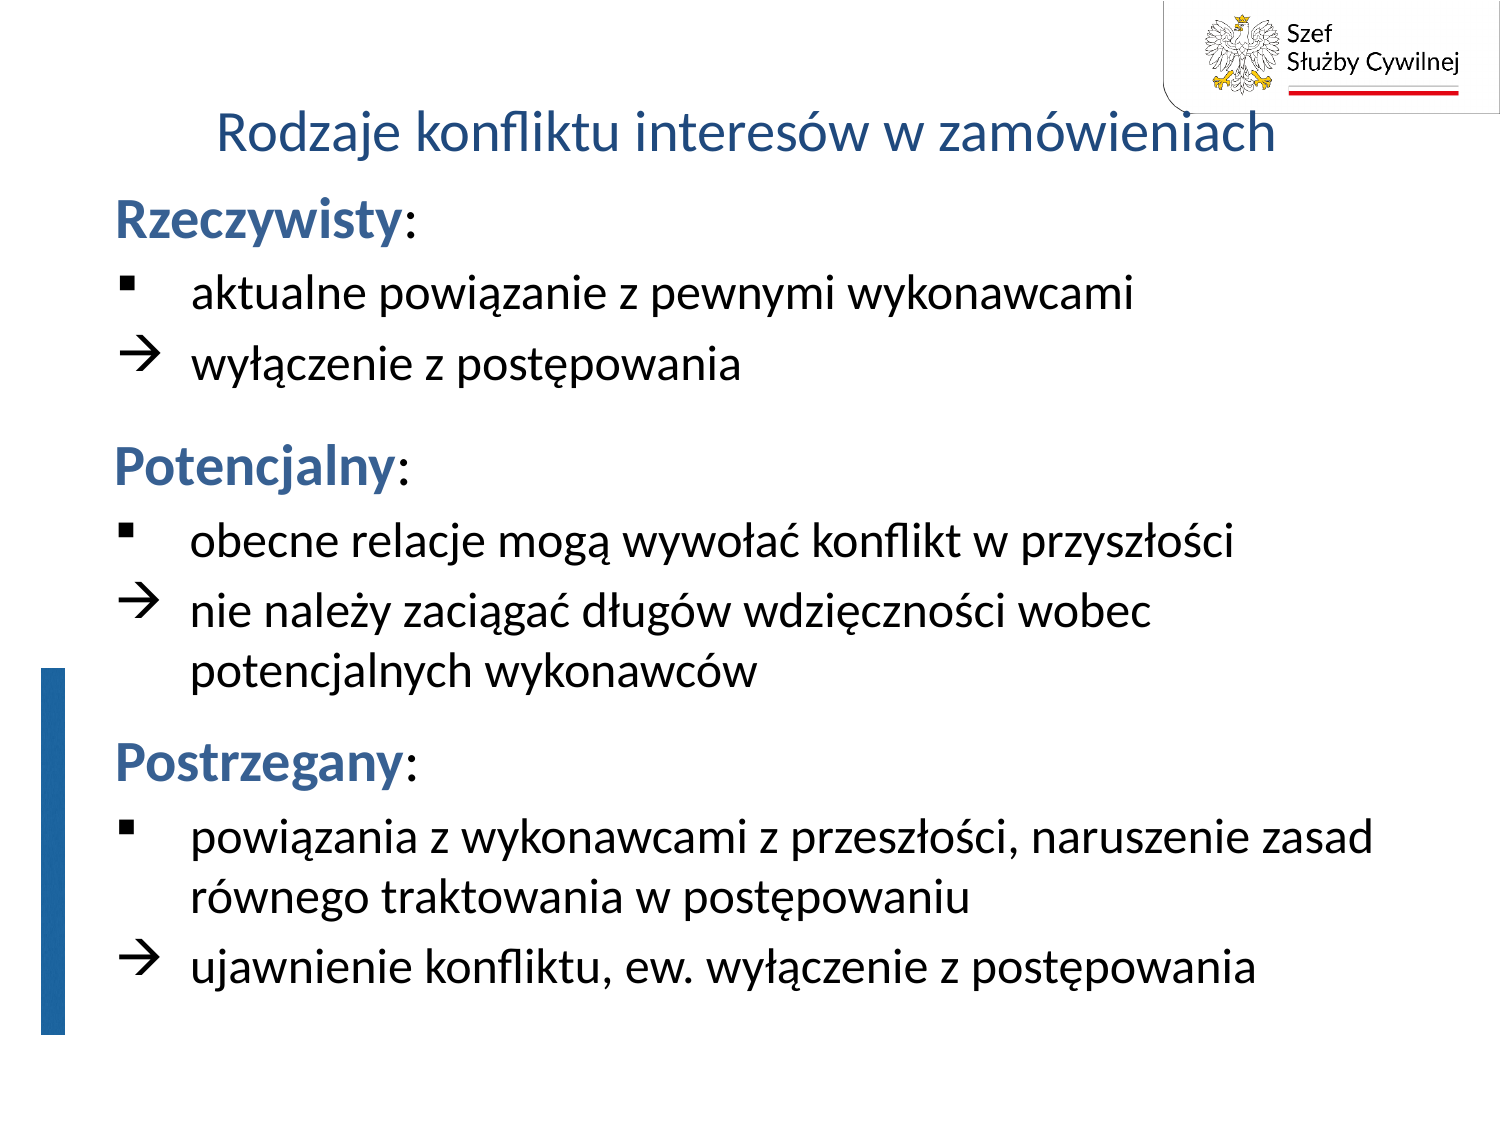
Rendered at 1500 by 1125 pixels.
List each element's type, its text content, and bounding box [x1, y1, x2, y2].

picture [1163, 0, 1500, 114]
text_box Postrzegany: powiązania z wykonawcami z przeszłości, naruszenie zasad równego traktowania w postępowaniu ujawnienie konfliktu, ew. wyłączenie z postępowania [100, 716, 1400, 1012]
picture [41, 668, 65, 1035]
text_box Rzeczywisty: aktualne powiązanie z pewnymi wykonawcami wyłączenie z postępowania [100, 172, 1401, 421]
text_box Potencjalny: obecne relacje mogą wywołać konflikt w przyszłości nie należy zaciągać długów wdzięczności wobec potencjalnych wykonawców [99, 419, 1399, 715]
title Rodzaje konfliktu interesów w zamówieniach [98, 85, 1398, 210]
